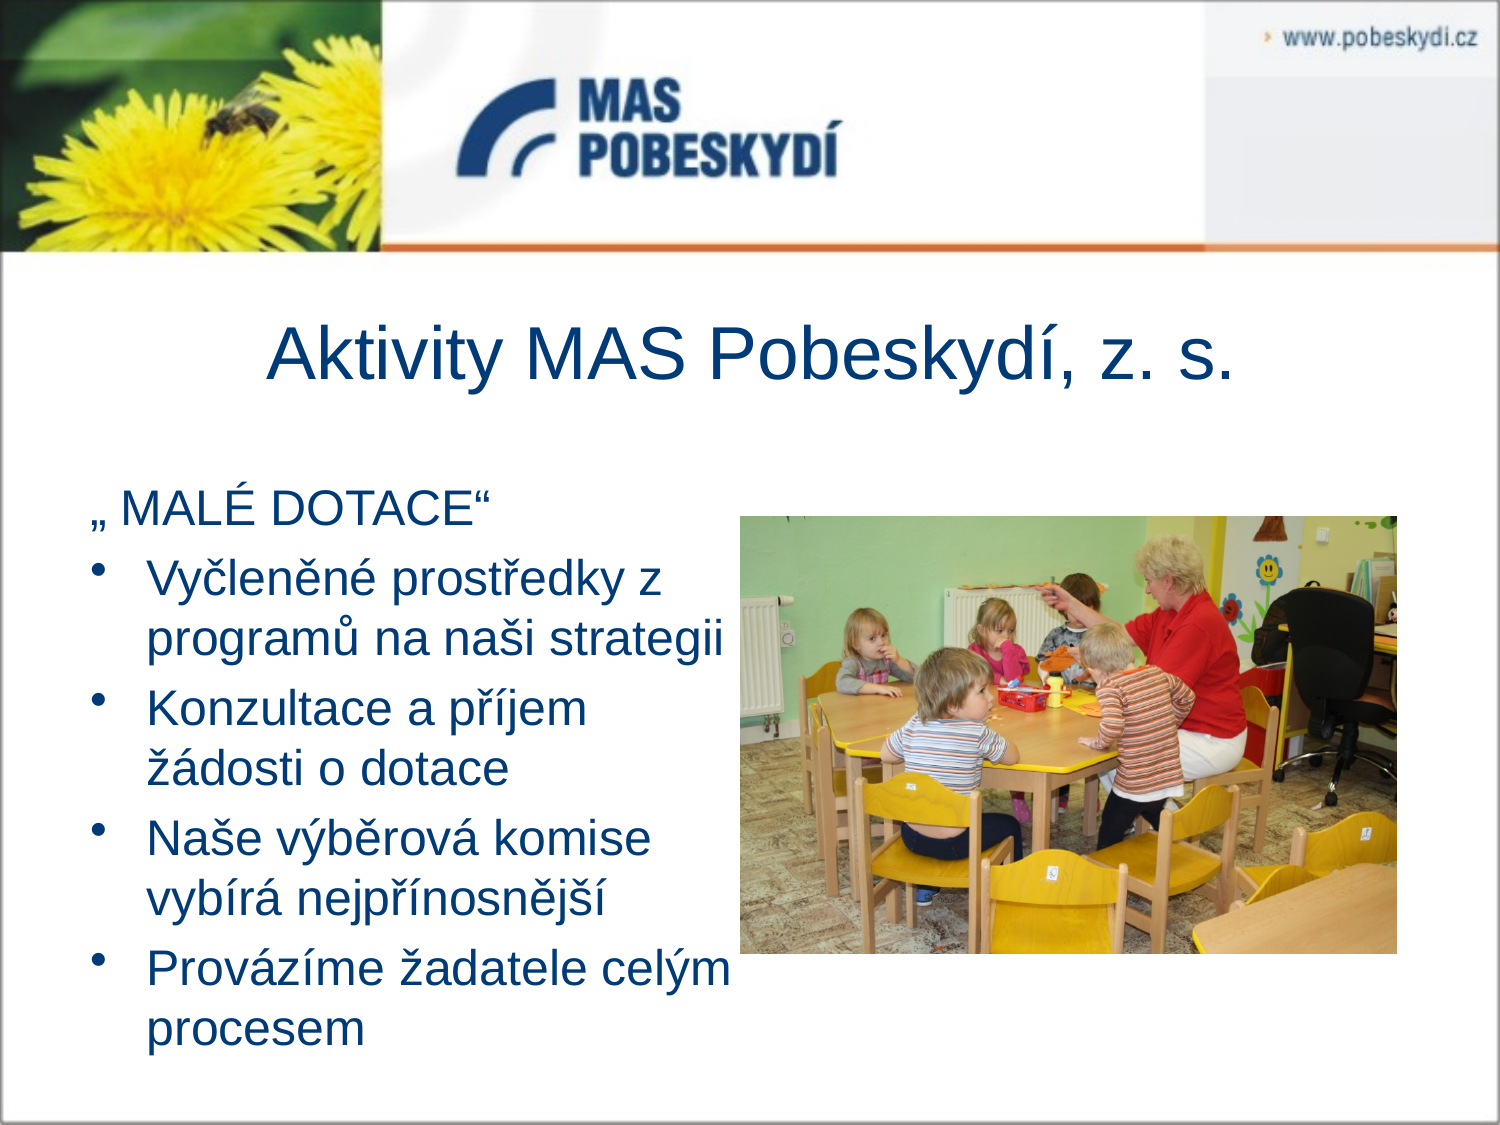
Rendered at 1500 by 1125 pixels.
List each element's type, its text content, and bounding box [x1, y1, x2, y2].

title Aktivity MAS Pobeskydí, z. s. [76, 255, 1428, 444]
picture [0, 0, 1500, 1125]
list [740, 516, 1397, 955]
list „ MALÉ DOTACE“ Vyčleněné prostředky z programů na naši strategii Konzultace a příjem žádosti o dotace Naše výběrová komise vybírá nejpřínosnější Provázíme žadatele celým procesem [74, 467, 751, 1006]
